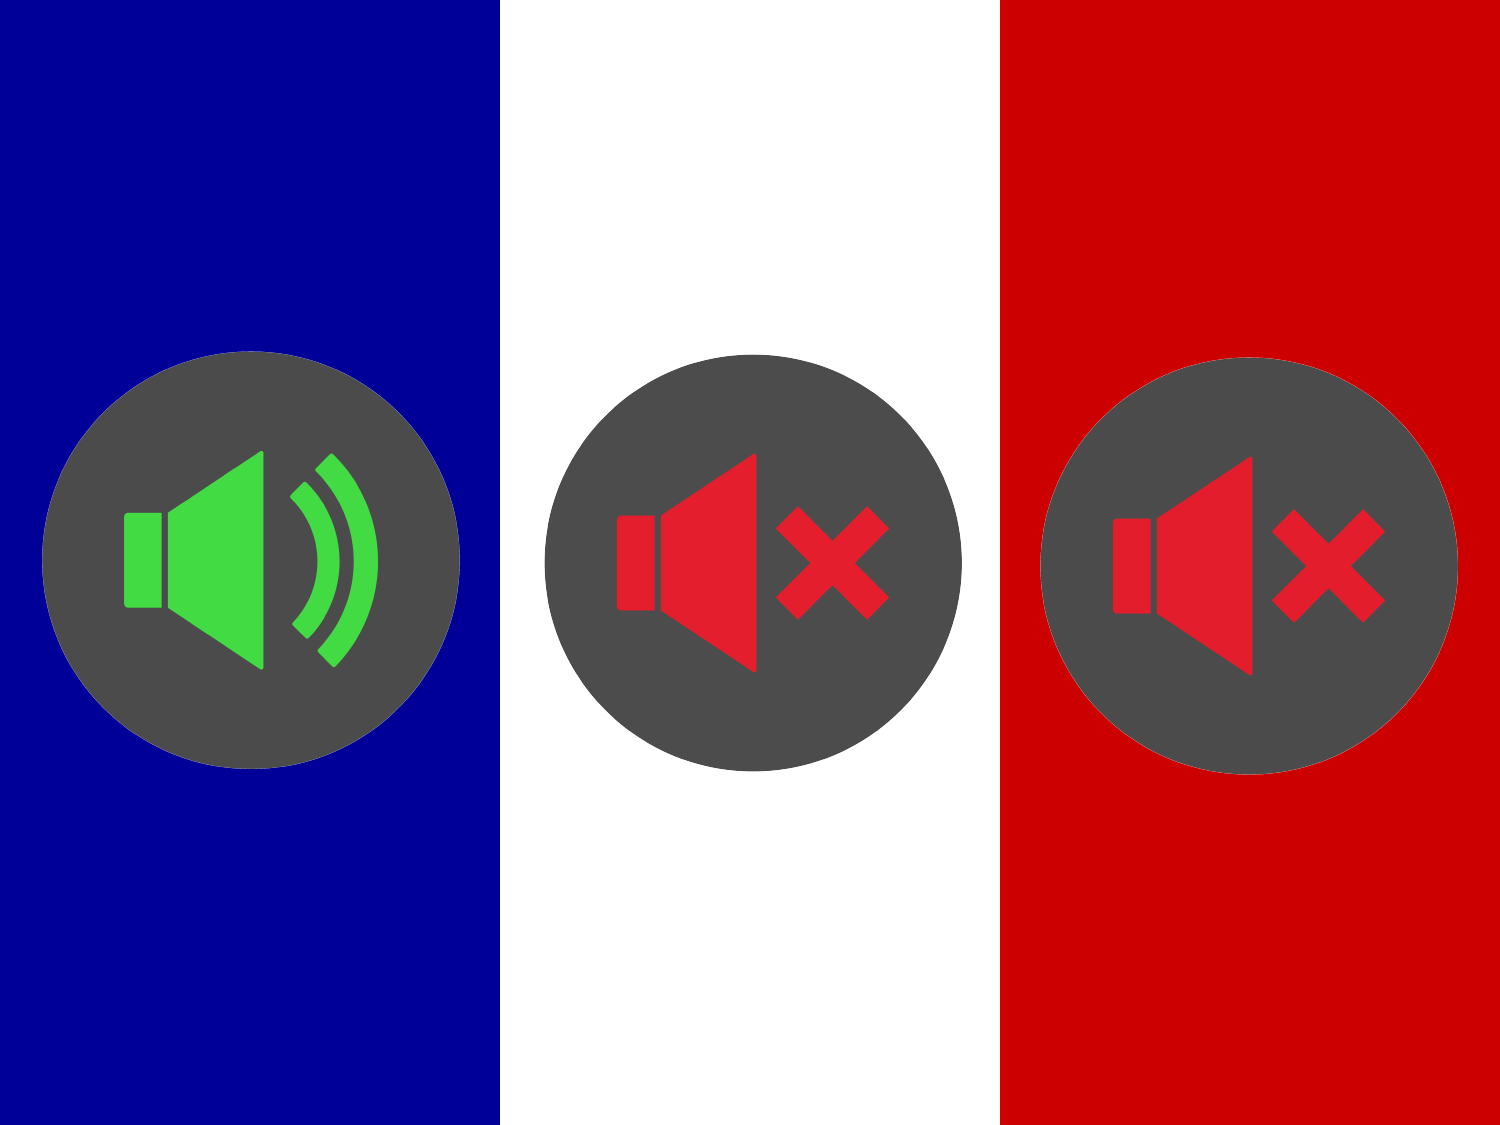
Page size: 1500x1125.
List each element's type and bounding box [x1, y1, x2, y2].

table_header [1000, 0, 1500, 1125]
table_header [0, 0, 500, 1125]
table_header [500, 0, 1000, 1125]
picture [513, 337, 981, 788]
picture [1009, 340, 1477, 791]
picture [25, 340, 479, 786]
